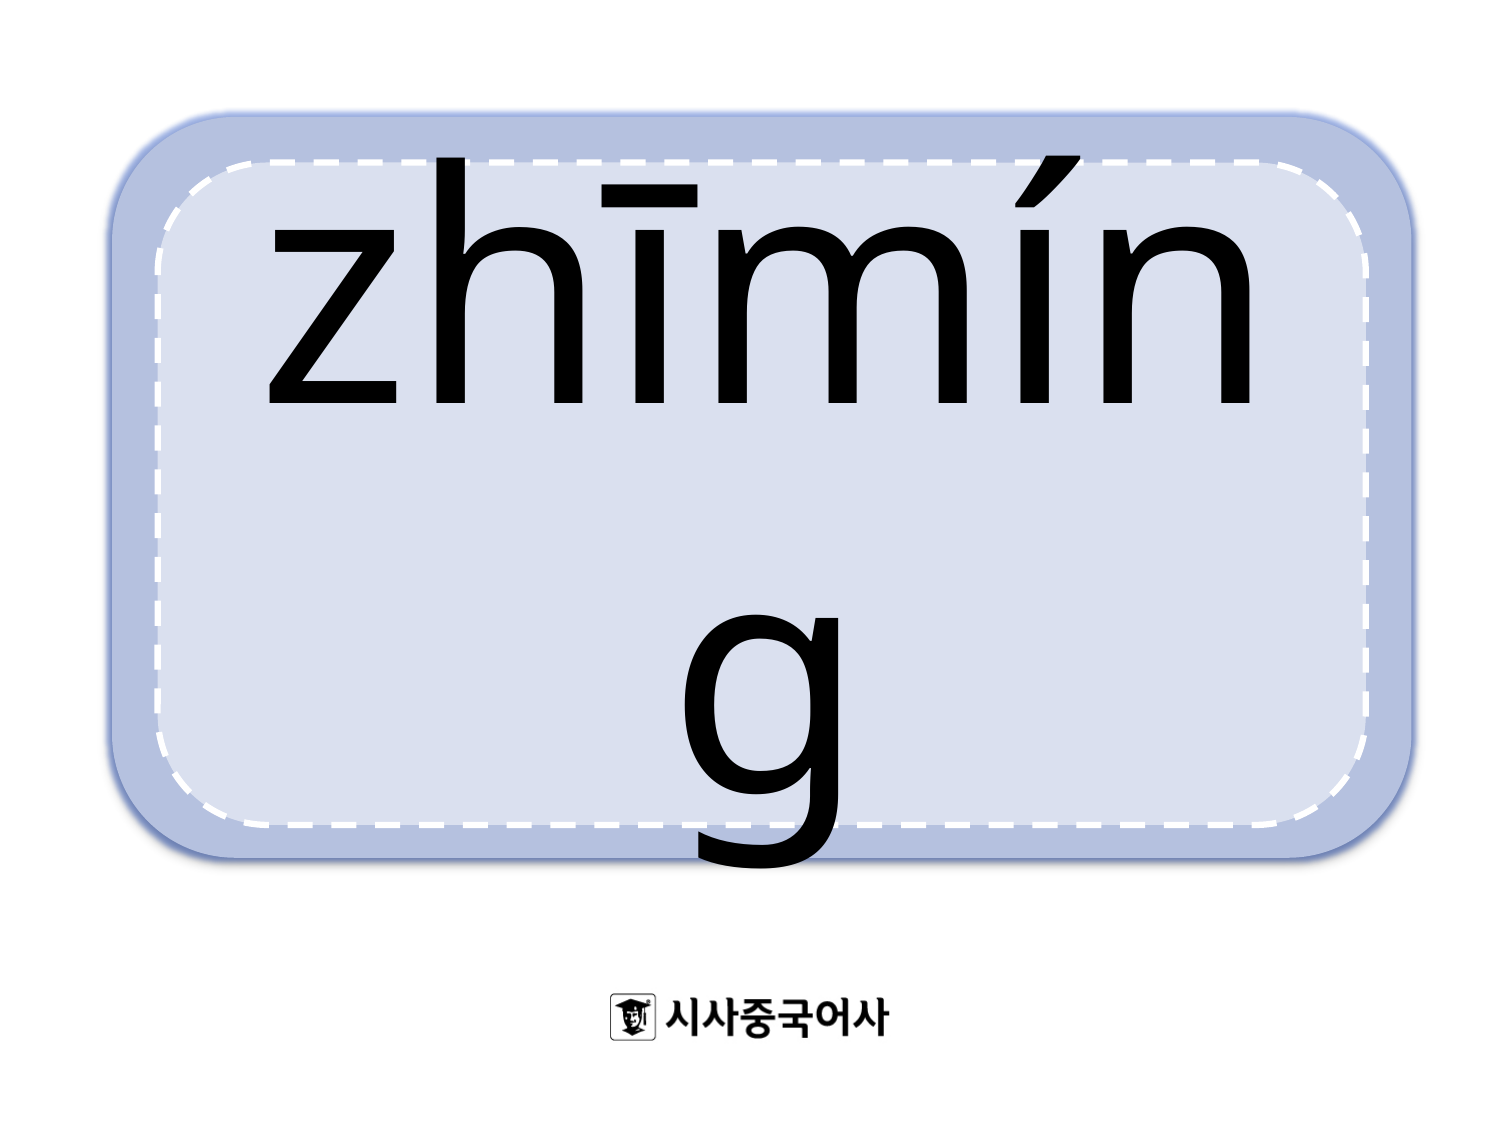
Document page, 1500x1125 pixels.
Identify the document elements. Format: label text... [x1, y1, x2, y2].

text_box zhīmíng [162, 137, 1371, 800]
picture [602, 987, 898, 1047]
